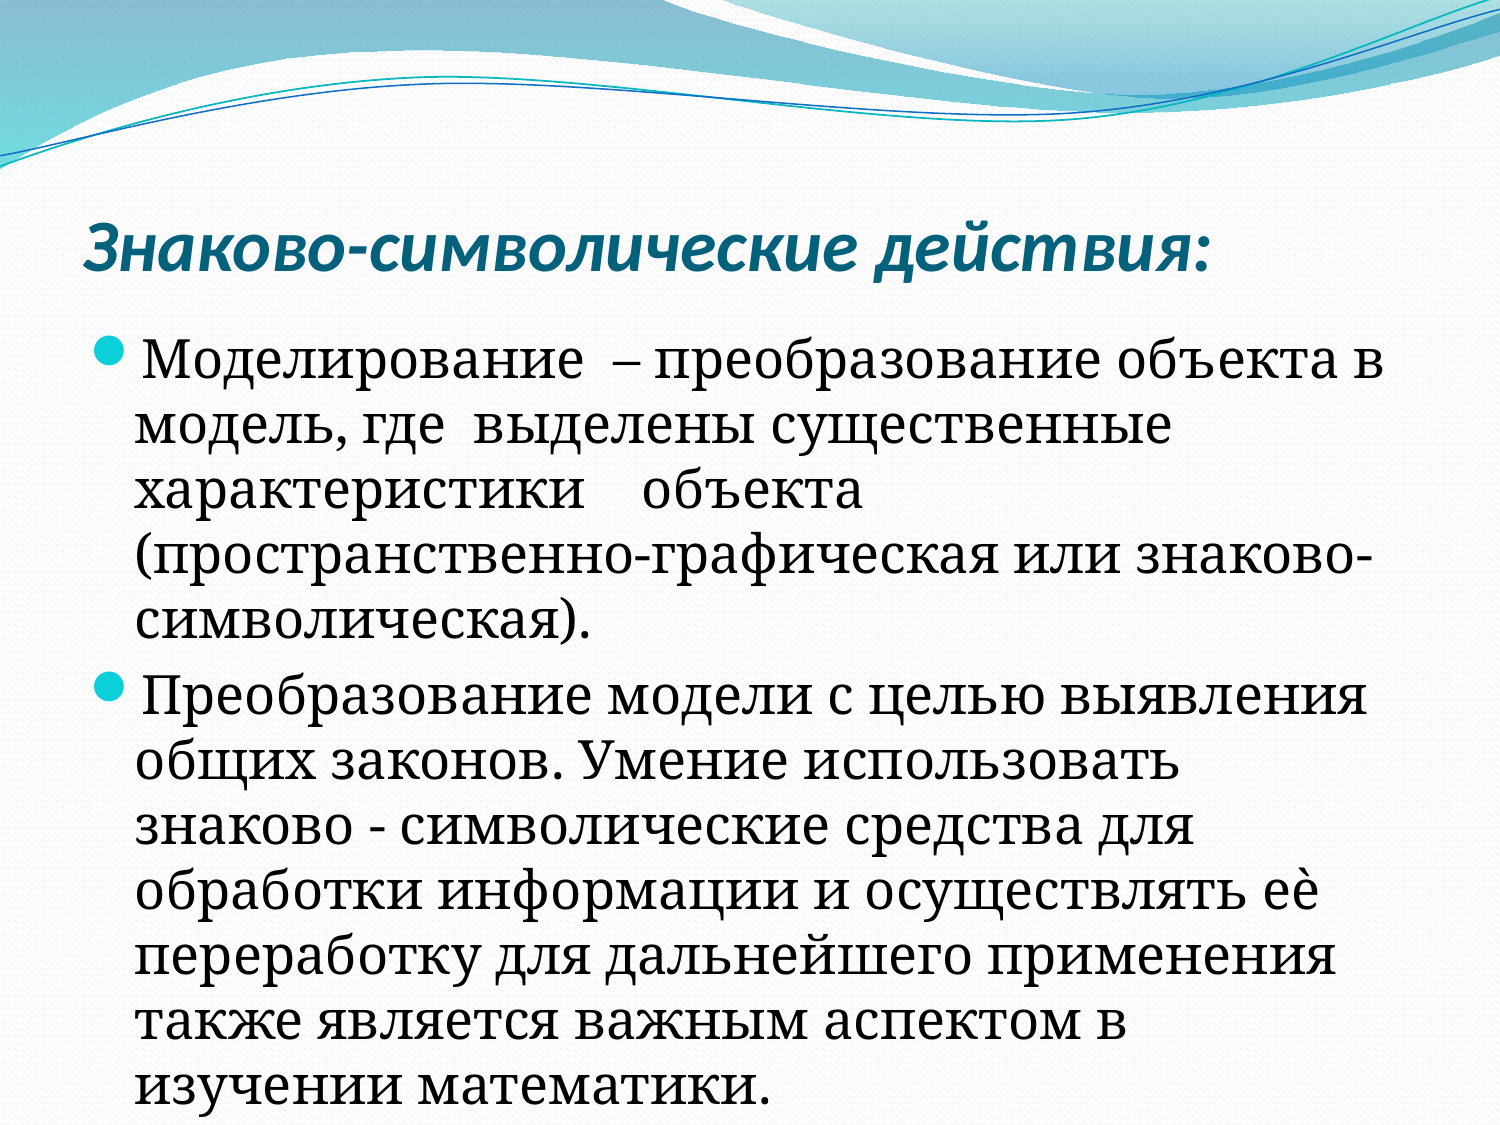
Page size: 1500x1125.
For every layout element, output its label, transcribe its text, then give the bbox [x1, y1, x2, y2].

list Моделирование – преобразование объекта в модель, где выделены существенные характеристики объекта (пространственно-графическая или знаково-символическая). Преобразование модели с целью выявления общих законов. Умение использовать знаково - символические средства для обработки информации и осуществлять еѐ переработку для дальнейшего применения также является важным аспектом в изучении математики. [75, 317, 1425, 1038]
title Знаково-символические действия: [82, 187, 1432, 375]
